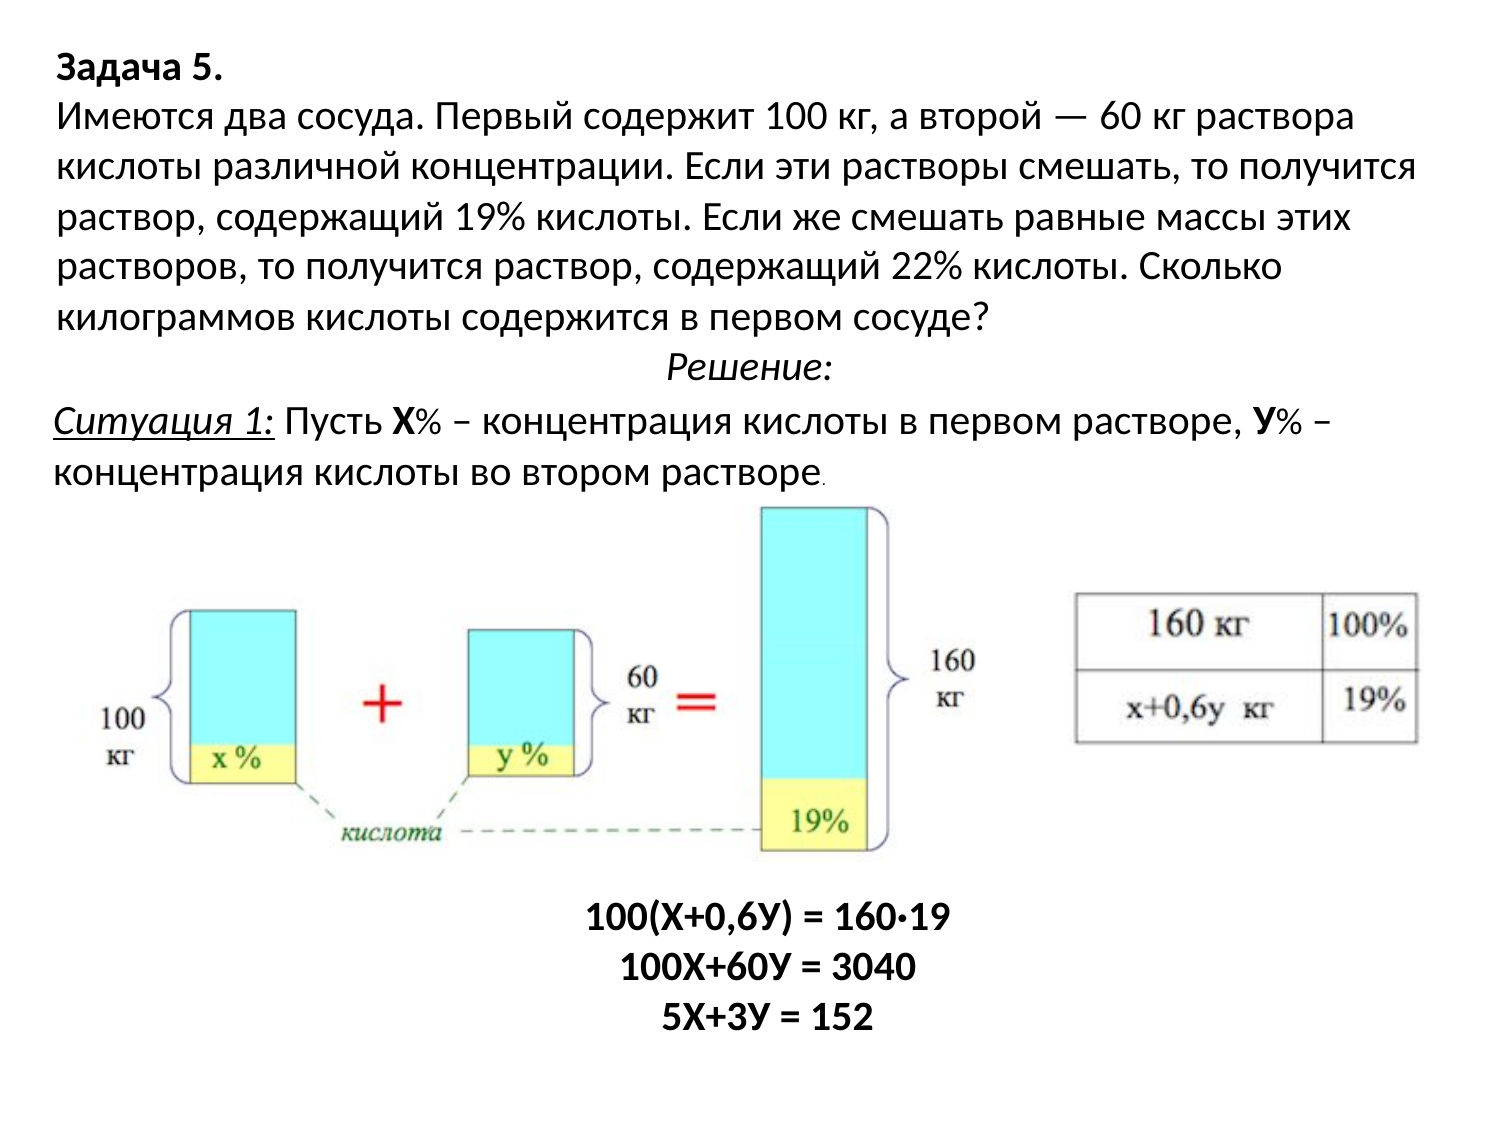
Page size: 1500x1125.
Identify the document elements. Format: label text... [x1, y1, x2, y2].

picture [52, 479, 987, 862]
text_box 100(Х+0,6У) = 160·19 100Х+60У = 3040 5Х+3У = 152 [525, 881, 1010, 1047]
text_box Задача 5. Имеются два сосуда. Первый содержит 100 кг, а второй — 60 кг раствора кислоты различной концентрации. Если эти растворы смешать, то получится раствор, содержащий 19% кислоты. Если же смешать равные массы этих растворов, то получится раствор, содержащий 22% кислоты. Сколько килограммов кислоты содержится в первом сосуде? Решение: [41, 30, 1459, 396]
text_box Ситуация 1: Пусть Х% – концентрация кислоты в первом растворе, У% – концентрация кислоты во втором растворе. [53, 385, 1477, 515]
picture [1068, 573, 1428, 752]
